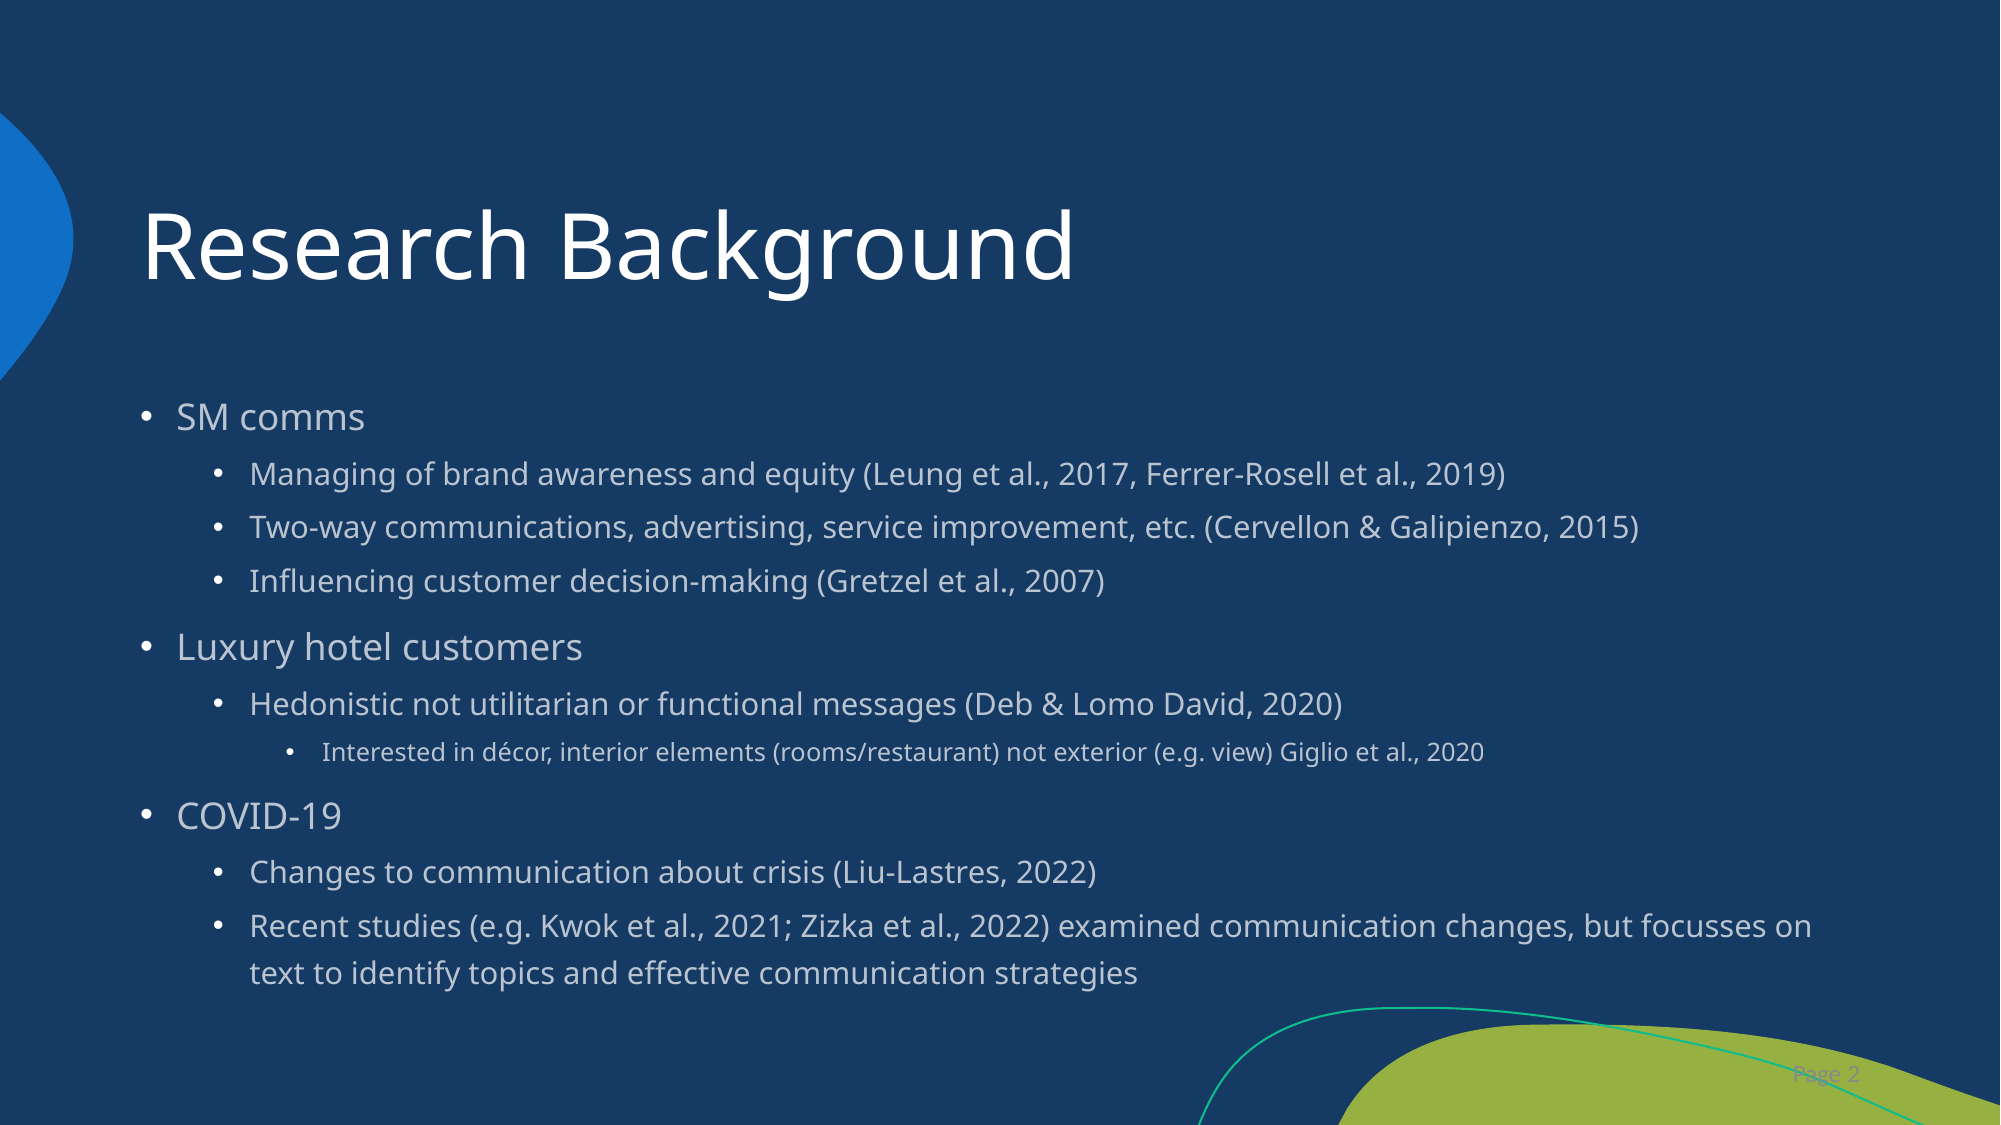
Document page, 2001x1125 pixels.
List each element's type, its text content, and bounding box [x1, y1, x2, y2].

slide_number Page 2 [1625, 1042, 1875, 1103]
title Research Background [125, 125, 1875, 375]
list SM comms Managing of brand awareness and equity (Leung et al., 2017, Ferrer-Rosell et al., 2019) Two-way communications, advertising, service improvement, etc. (Cervellon & Galipienzo, 2015) Influencing customer decision-making (Gretzel et al., 2007) Luxury hotel customers Hedonistic not utilitarian or functional messages (Deb & Lomo David, 2020) Interested in décor, interior elements (rooms/restaurant) not exterior (e.g. view) Giglio et al., 2020 COVID-19 Changes to communication about crisis (Liu-Lastres, 2022) Recent studies (e.g. Kwok et al., 2021; Zizka et al., 2022) examined communication changes, but focusses on text to identify topics and effective communication strategies [125, 375, 1875, 1002]
